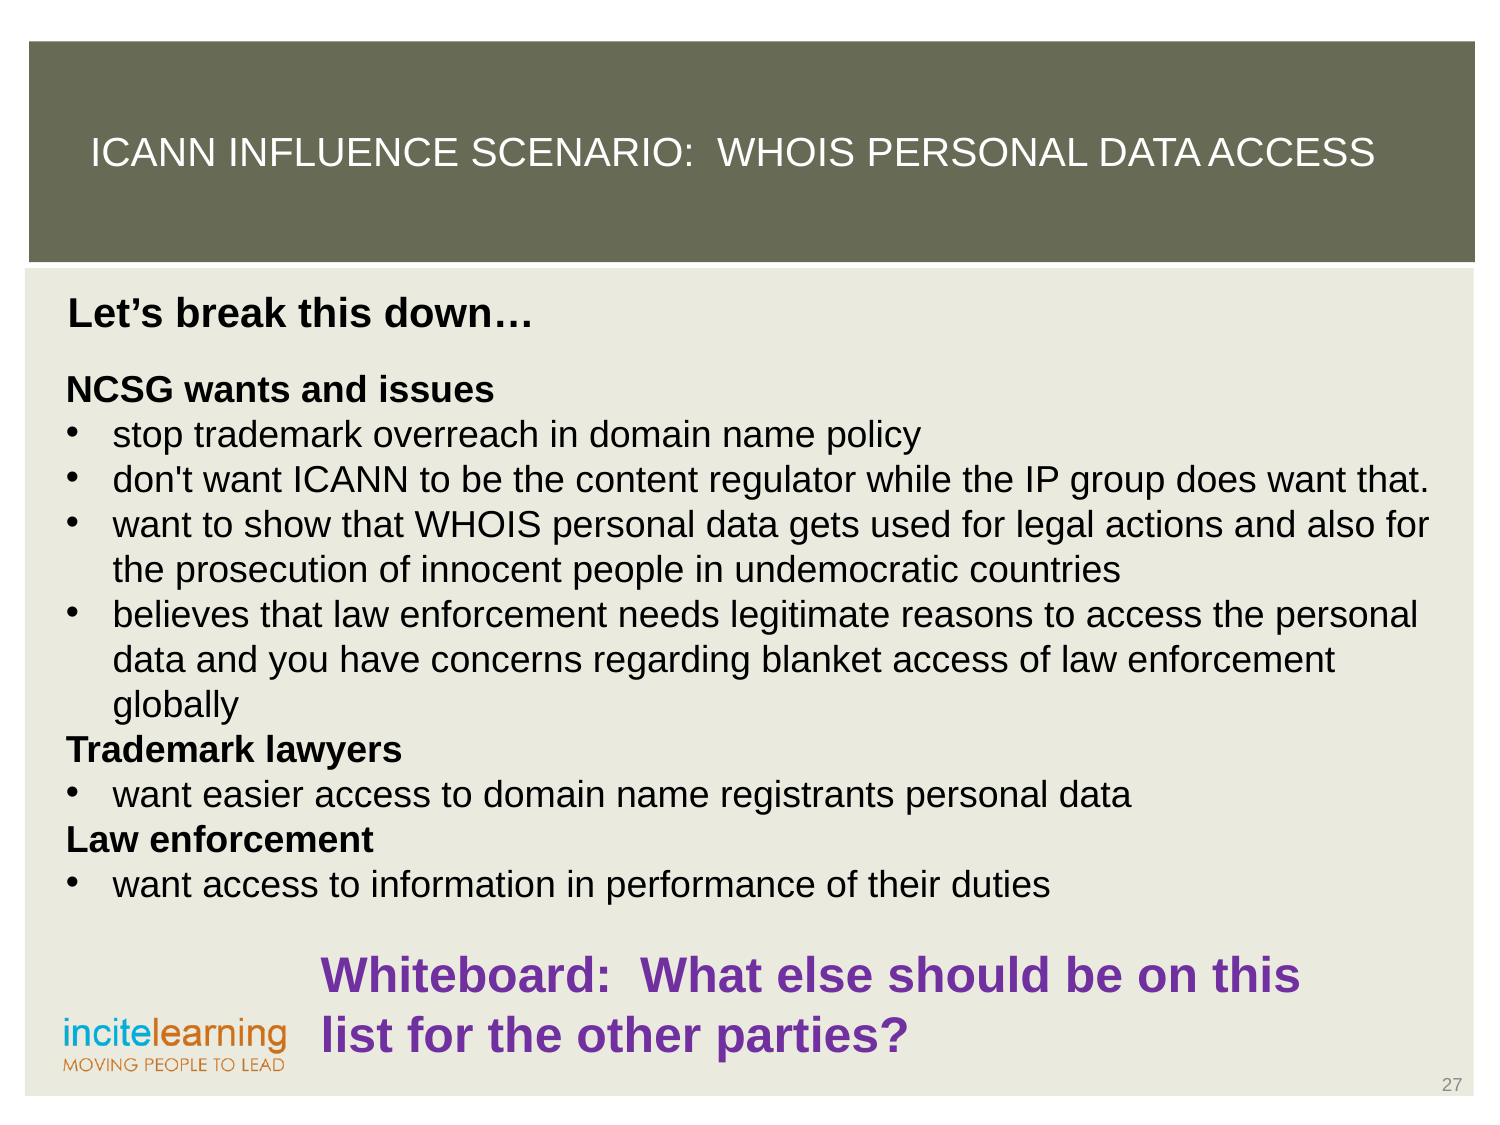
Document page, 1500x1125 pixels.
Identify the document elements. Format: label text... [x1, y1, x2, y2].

text_box Let’s break this down… [52, 277, 550, 343]
title ICANN Influence Scenario: WHOIS personal data access [75, 112, 1425, 188]
picture [62, 1012, 288, 1076]
text_box Whiteboard: What else should be on this list for the other parties? [305, 934, 1375, 1070]
text_box NCSG wants and issues stop trademark overreach in domain name policy don't want ICANN to be the content regulator while the IP group does want that. want to show that WHOIS personal data gets used for legal actions and also for the prosecution of innocent people in undemocratic countries believes that law enforcement needs legitimate reasons to access the personal data and you have concerns regarding blanket access of law enforcement globally Trademark lawyers want easier access to domain name registrants personal data Law enforcement want access to information in performance of their duties [51, 357, 1452, 957]
text_box [50, 938, 81, 1055]
